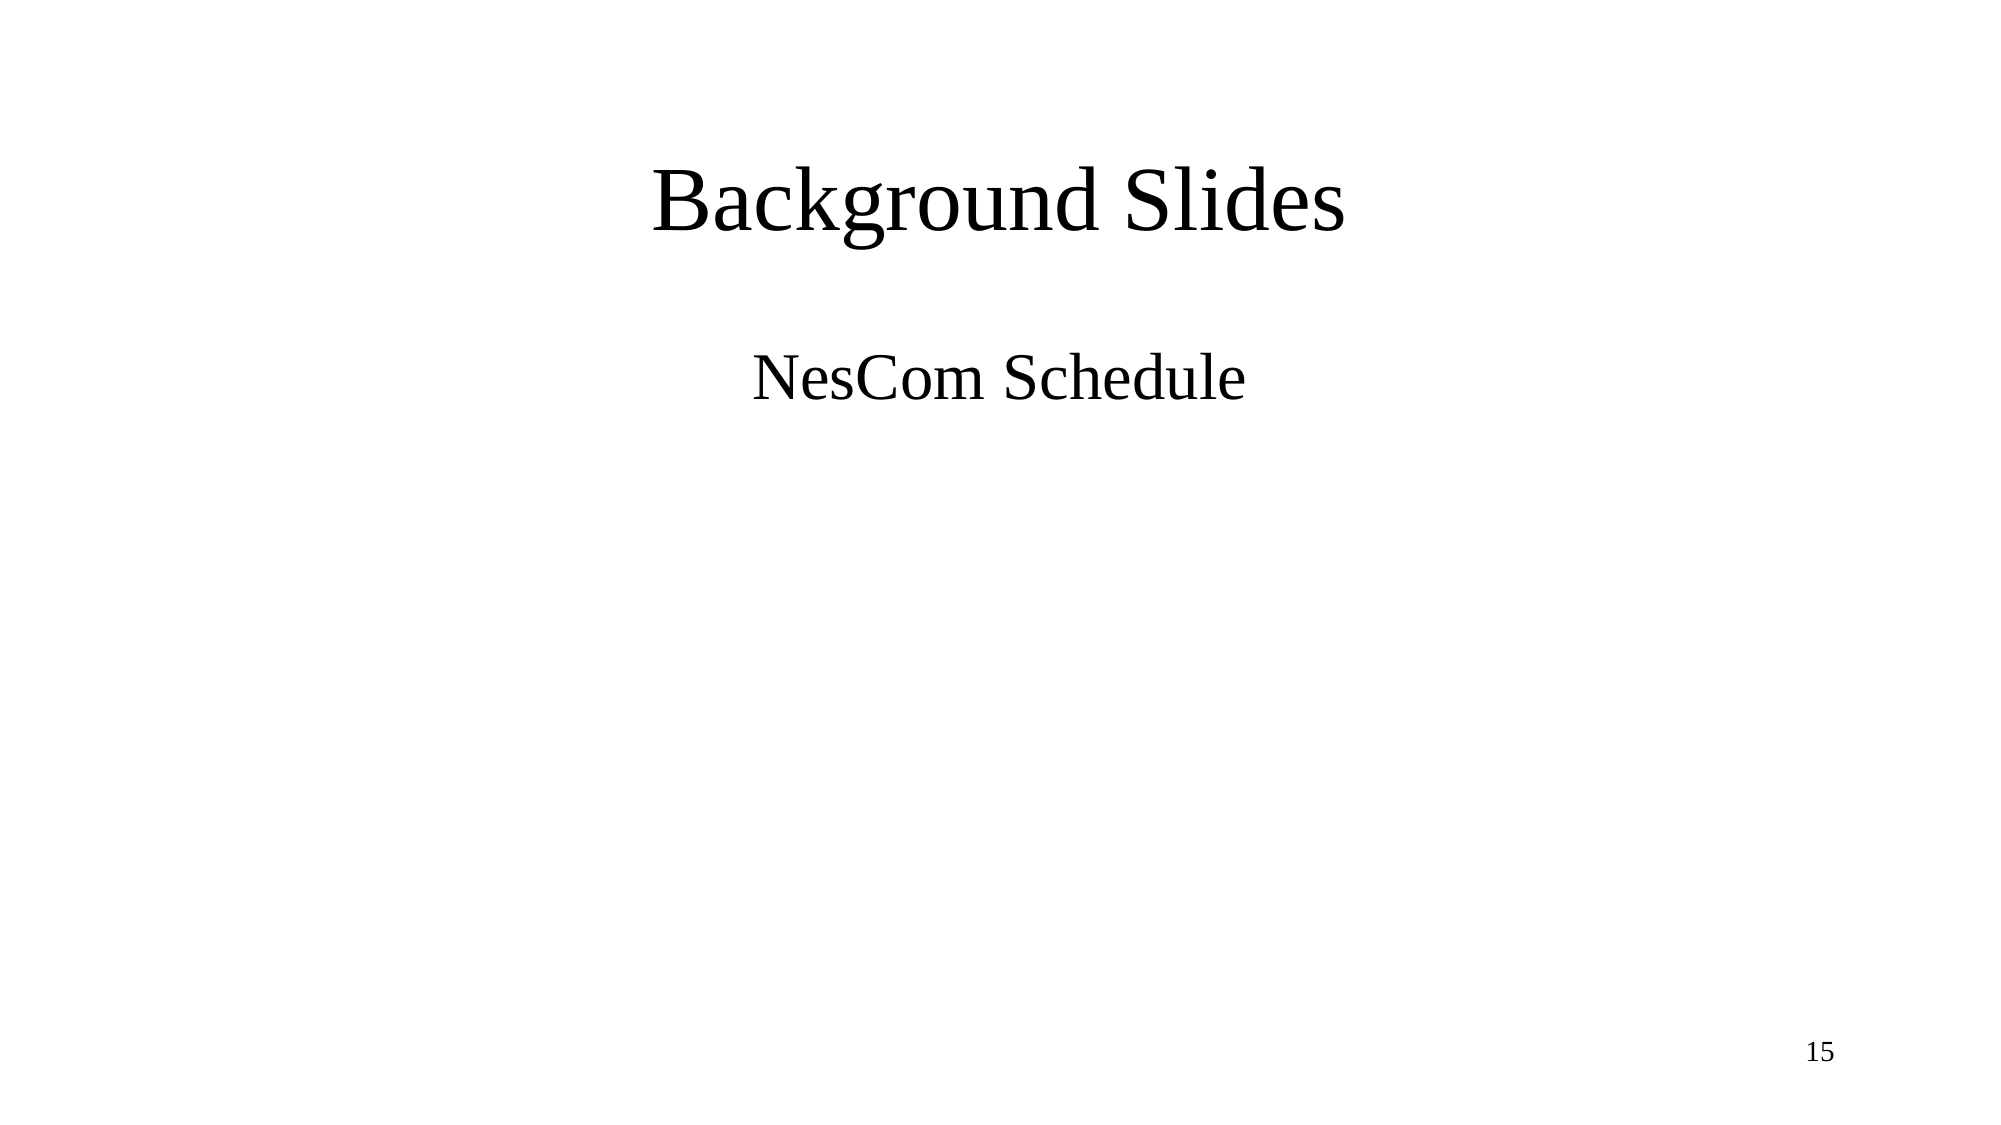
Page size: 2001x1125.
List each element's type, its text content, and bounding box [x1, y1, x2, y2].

title Background Slides [149, 99, 1851, 288]
list NesCom Schedule [149, 324, 1851, 1001]
slide_number 15 [1433, 1024, 1851, 1101]
